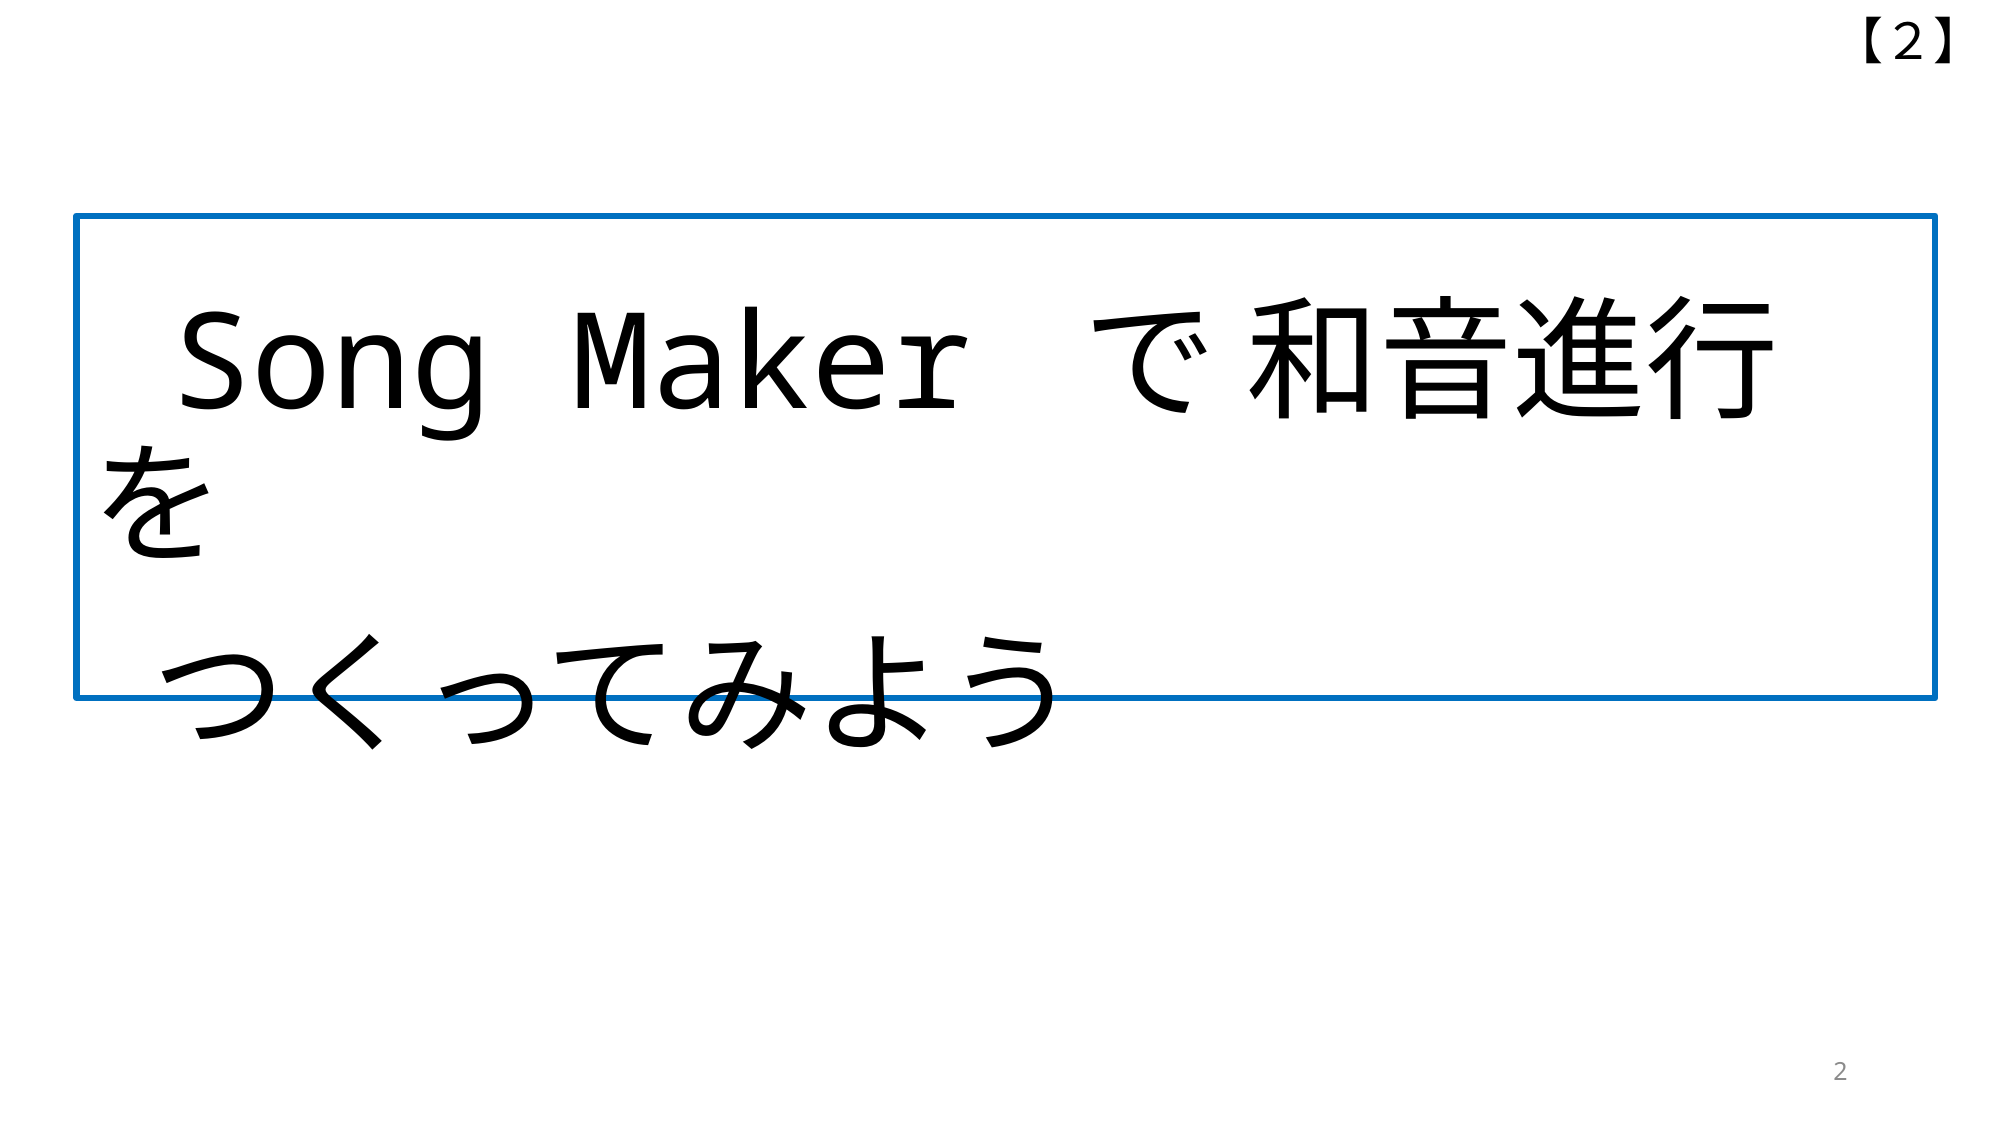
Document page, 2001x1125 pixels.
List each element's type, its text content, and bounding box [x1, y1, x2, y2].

slide_number 2 [1412, 1042, 1863, 1103]
text_box Song Maker で 和音進行 を つくってみよう [76, 215, 1936, 698]
text_box 【２】 [1818, 1, 2000, 77]
